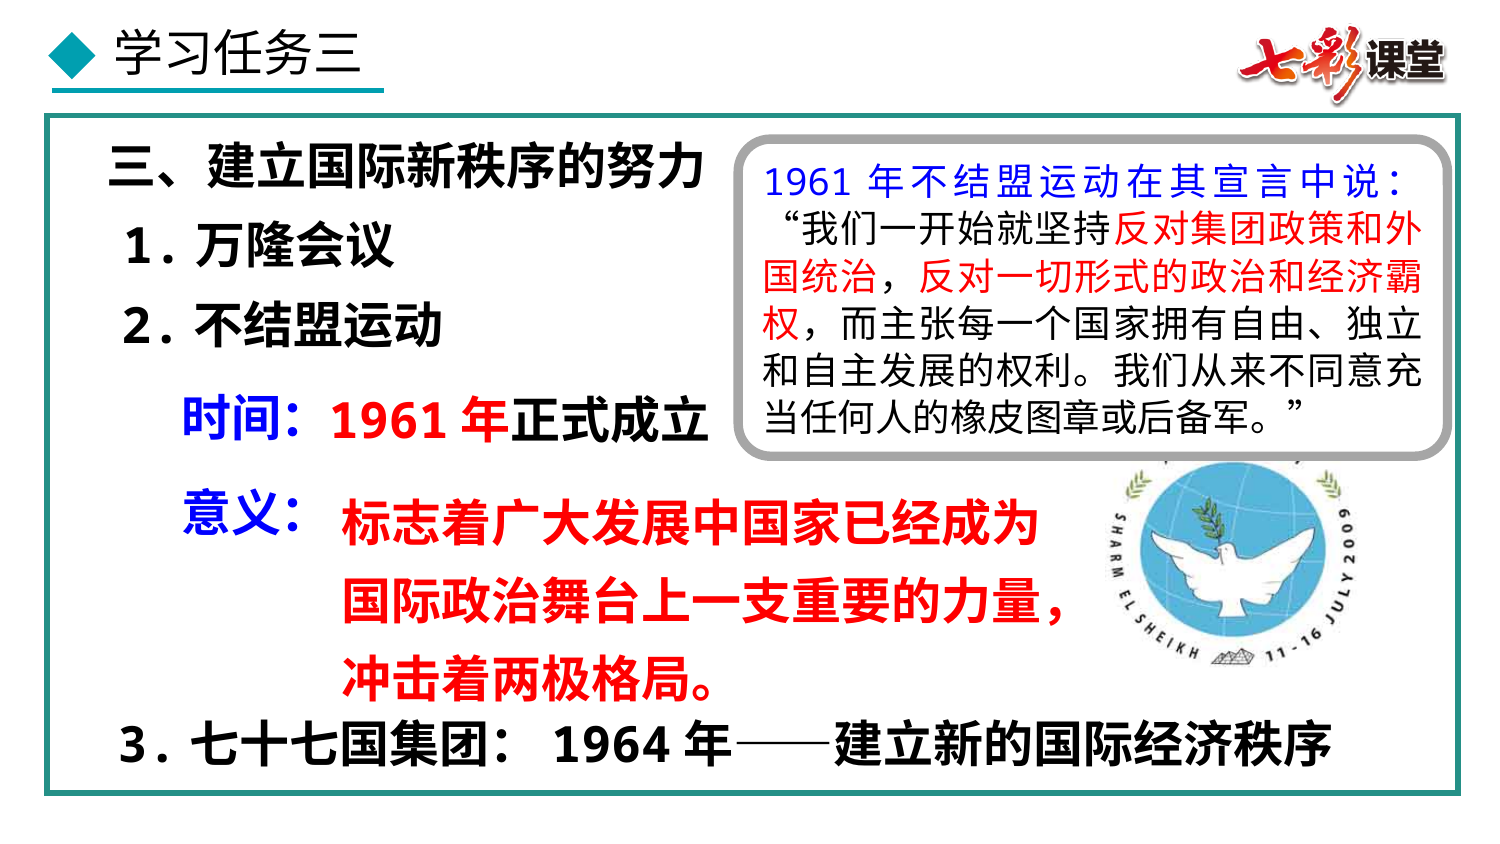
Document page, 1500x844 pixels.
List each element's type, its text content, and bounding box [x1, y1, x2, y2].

picture [1234, 20, 1451, 108]
text_box 1961年正式成立 [313, 380, 726, 456]
text_box 3.七十七国集团：1964年——建立新的国际经济秩序 [102, 705, 1403, 781]
text_box 三、建立国际新秩序的努力 [91, 127, 1002, 202]
text_box [46, 114, 1459, 794]
text_box 意义： [166, 474, 326, 550]
text_box 2.不结盟运动 [106, 285, 547, 361]
text_box 1961年不结盟运动在其宣言中说：“我们一开始就坚持反对集团政策和外国统治，反对一切形式的政治和经济霸权，而主张每一个国家拥有自由、独立和自主发展的权利。我们从来不同意充当任何人的橡皮图章或后备军。” [738, 139, 1448, 457]
text_box 1.万隆会议 [108, 206, 547, 281]
text_box 标志着广大发展中国家已经成为国际政治舞台上一支重要的力量，冲击着两极格局。 [326, 465, 1069, 705]
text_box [1032, 160, 1437, 674]
text_box 时间： [166, 378, 442, 454]
